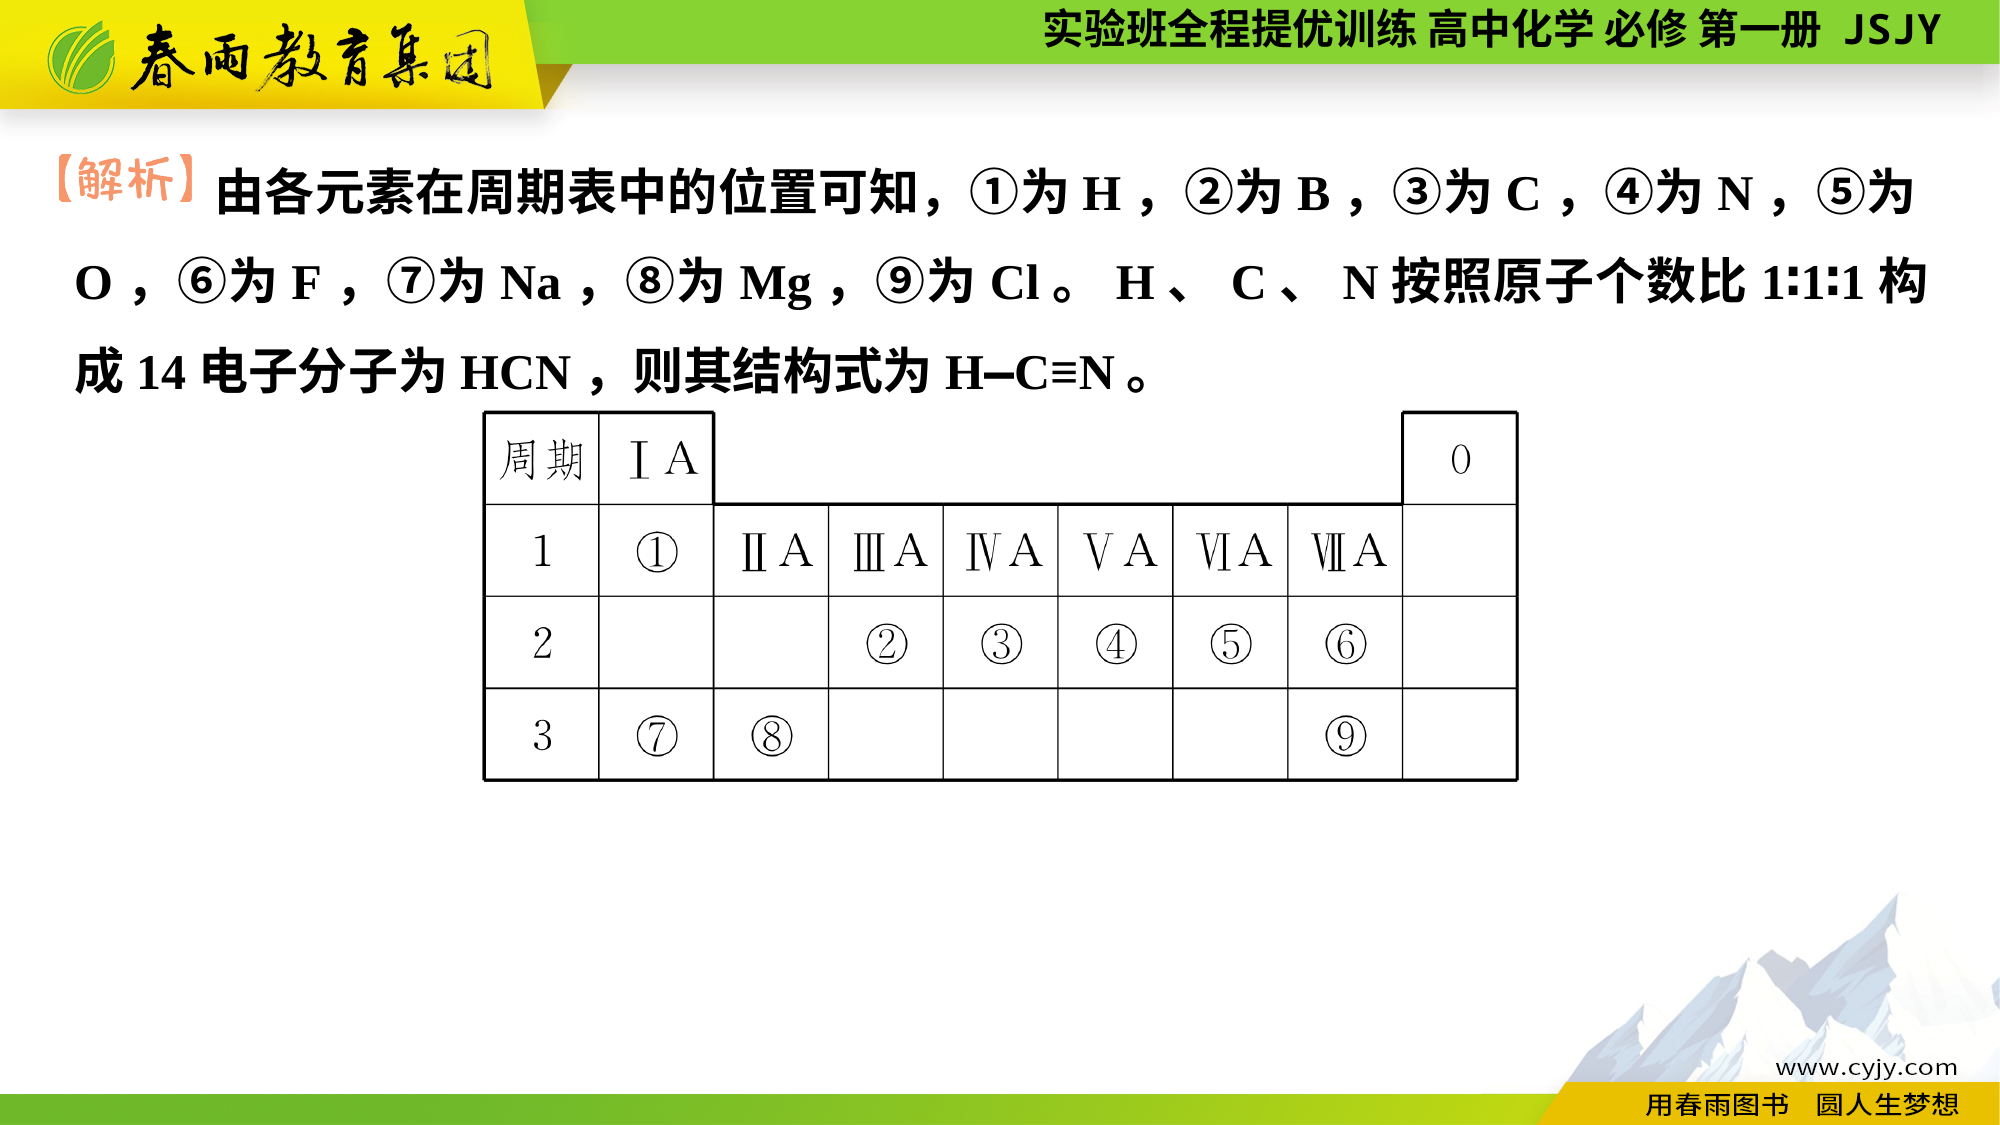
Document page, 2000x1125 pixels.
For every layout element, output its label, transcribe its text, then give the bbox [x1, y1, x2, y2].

list 由各元素在周期表中的位置可知，①为H，②为B，③为C，④为N，⑤为O，⑥为F，⑦为Na，⑧为Mg，⑨为Cl。H、C、N按照原子个数比1∶1∶1构成14电子分子为HCN，则其结构式为H—C≡N。 [59, 122, 1944, 399]
picture [0, 0, 2000, 1125]
